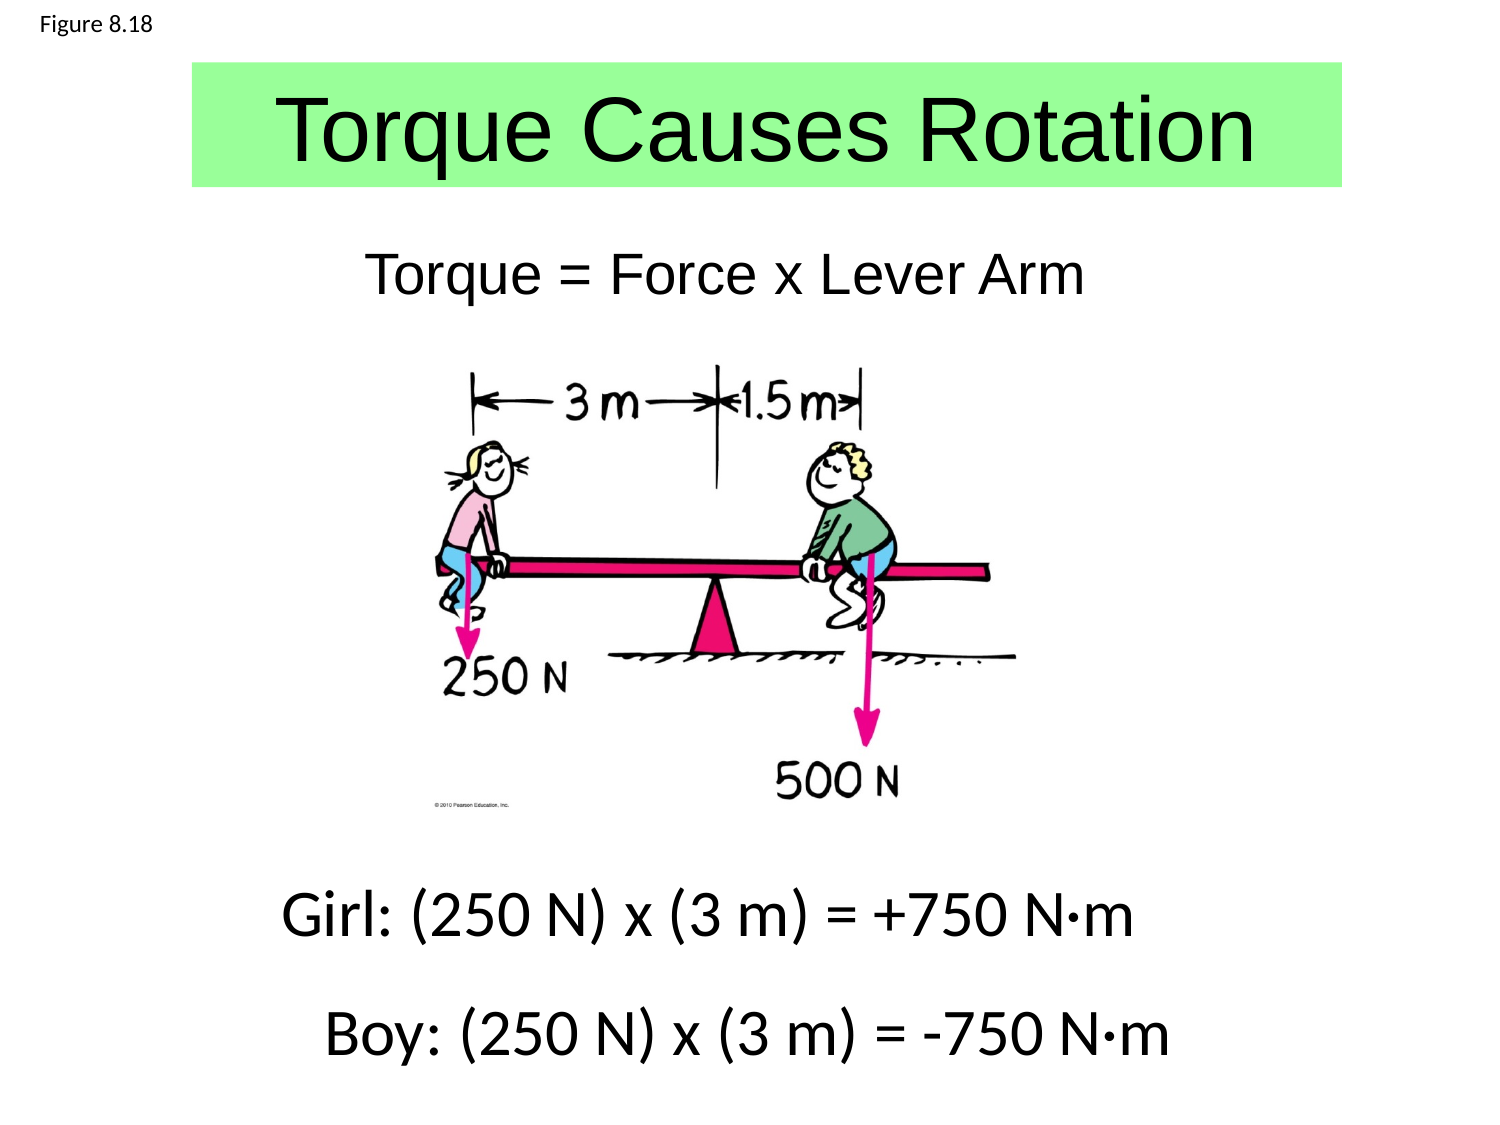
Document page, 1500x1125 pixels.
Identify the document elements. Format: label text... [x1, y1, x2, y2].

text_box Girl: (250 N) x (3 m) = +750 N·m [266, 862, 1193, 958]
picture [432, 362, 1018, 812]
title Figure 8.18 [24, 0, 1282, 50]
text_box Boy: (250 N) x (3 m) = -750 N·m [309, 981, 1215, 1077]
text_box Torque Causes Rotation [191, 62, 1342, 188]
text_box Torque = Force x Lever Arm [112, 229, 1338, 314]
